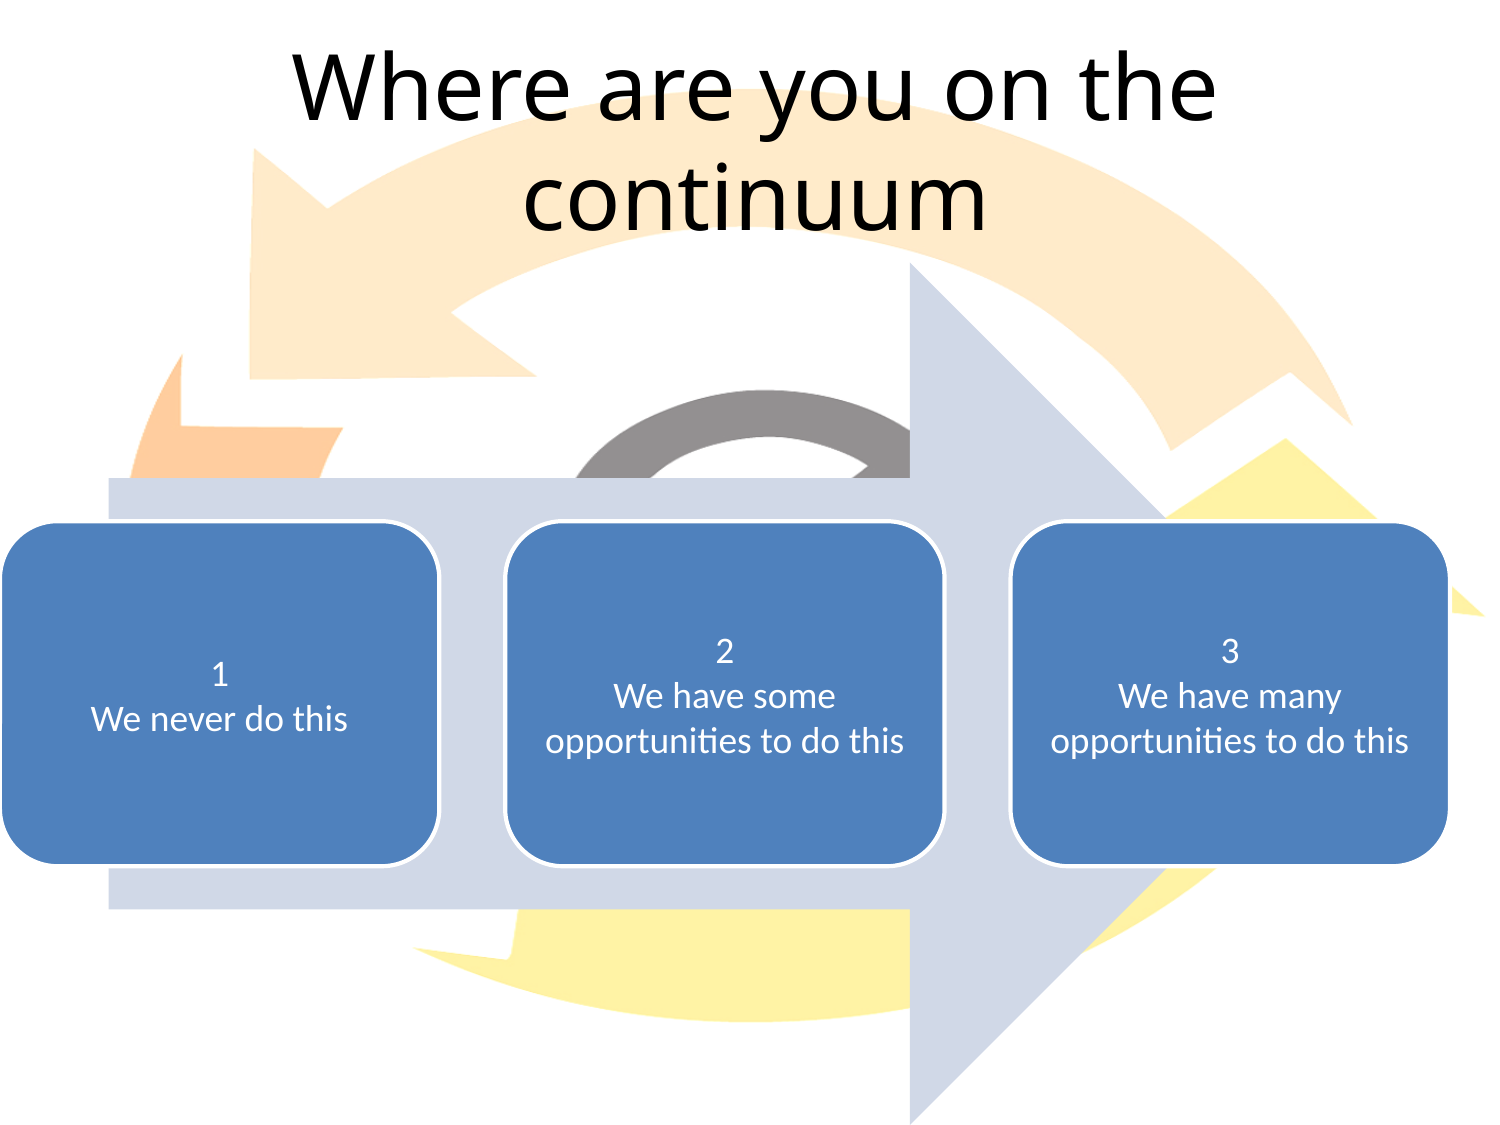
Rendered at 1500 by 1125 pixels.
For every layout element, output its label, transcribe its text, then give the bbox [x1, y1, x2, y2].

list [0, 262, 1451, 1125]
title Where are you on the continuum [49, 44, 1463, 233]
